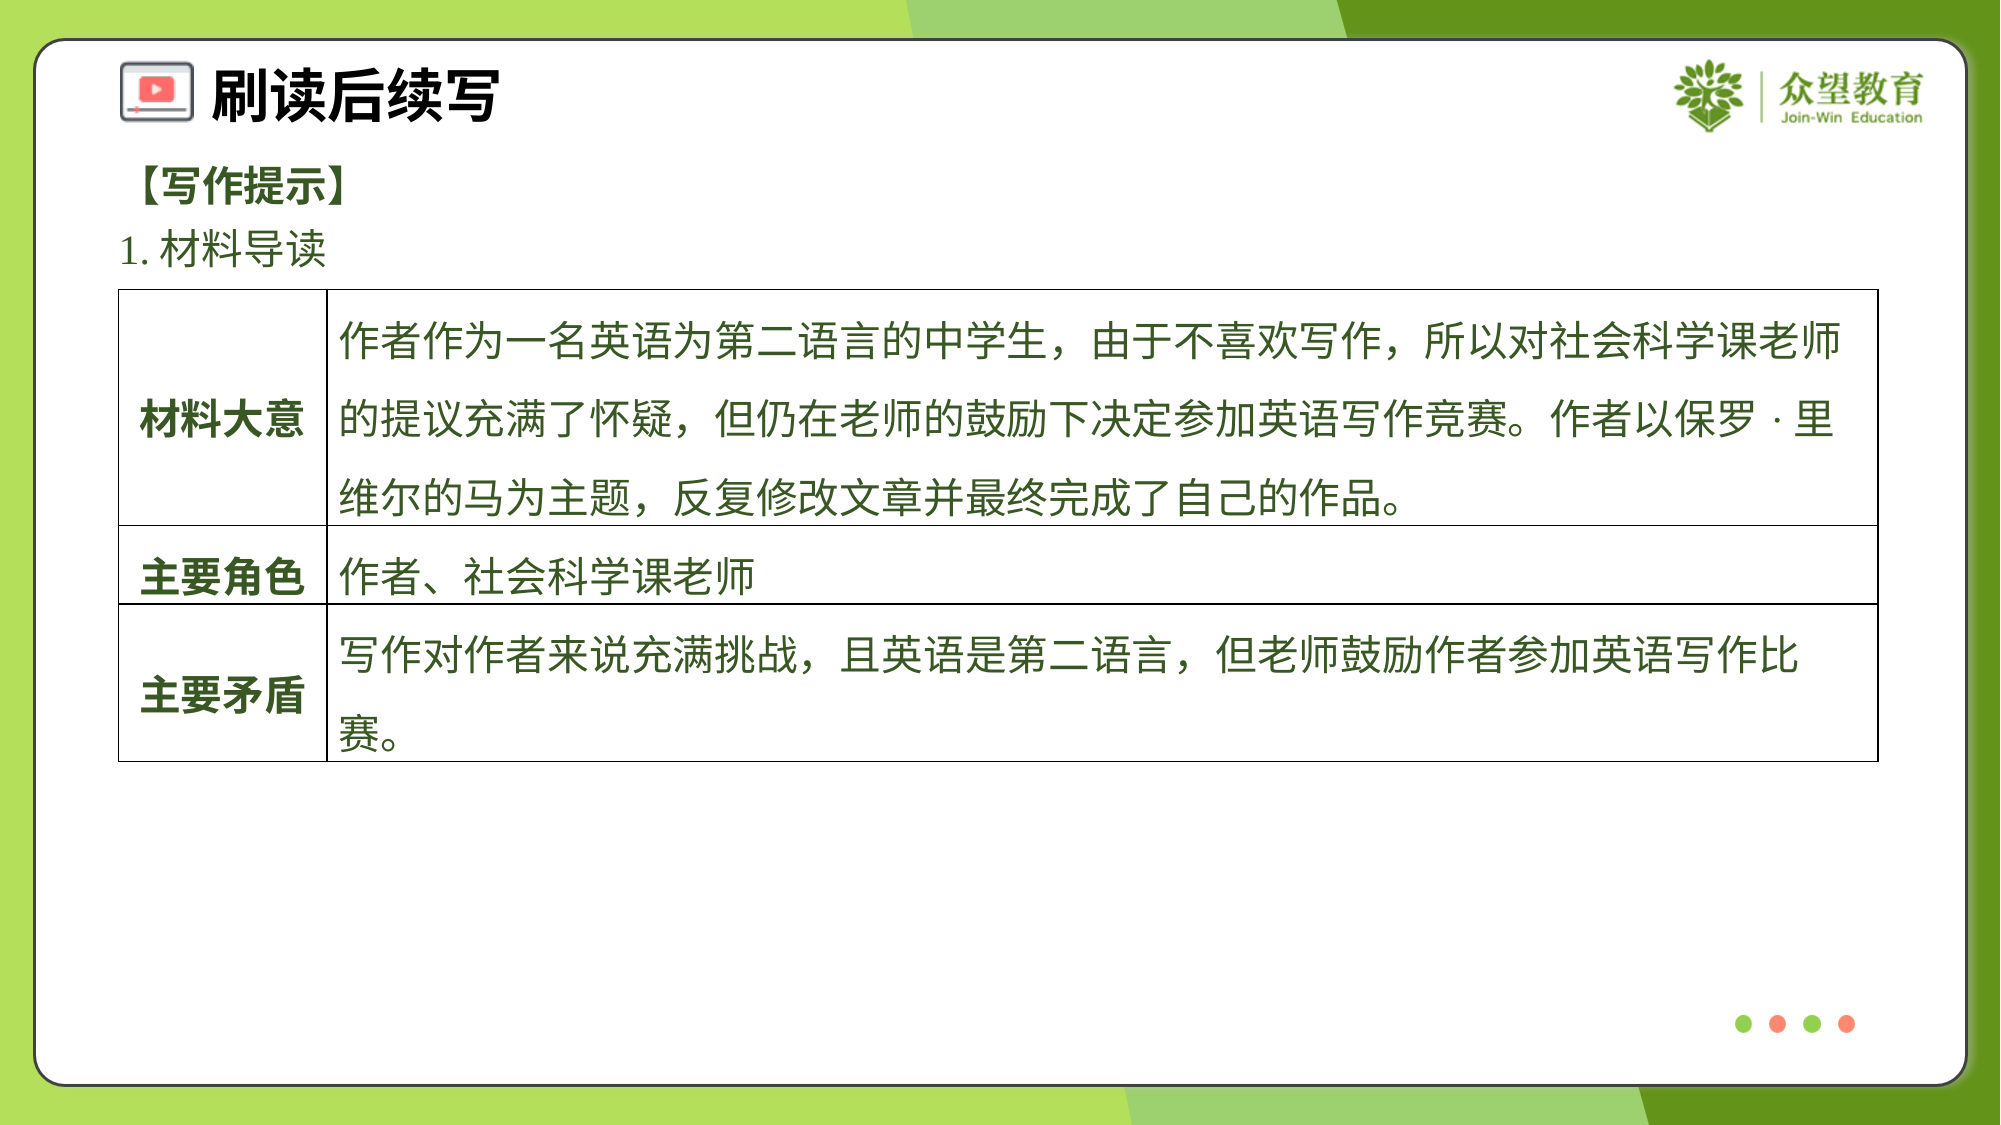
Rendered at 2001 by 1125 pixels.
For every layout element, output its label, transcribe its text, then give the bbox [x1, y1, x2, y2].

picture [0, 0, 2000, 1125]
table_cell 写作对作者来说充满挑战，且英语是第二语言，但老师鼓励作者参加英语写作比赛。 [328, 605, 1877, 761]
table_cell 主要矛盾 [119, 605, 326, 761]
table_cell 主要角色 [119, 526, 326, 603]
table_header 作者作为一名英语为第二语言的中学生，由于不喜欢写作，所以对社会科学课老师的提议充满了怀疑，但仍在老师的鼓励下决定参加英语写作竞赛。作者以保罗·里维尔的马为主题，反复修改文章并最终完成了自己的作品。 [328, 290, 1877, 525]
table_header 材料大意 [119, 290, 326, 525]
text_box 【写作提示】 1.材料导读 [118, 147, 1883, 268]
table_cell 作者、社会科学课老师 [328, 526, 1877, 603]
